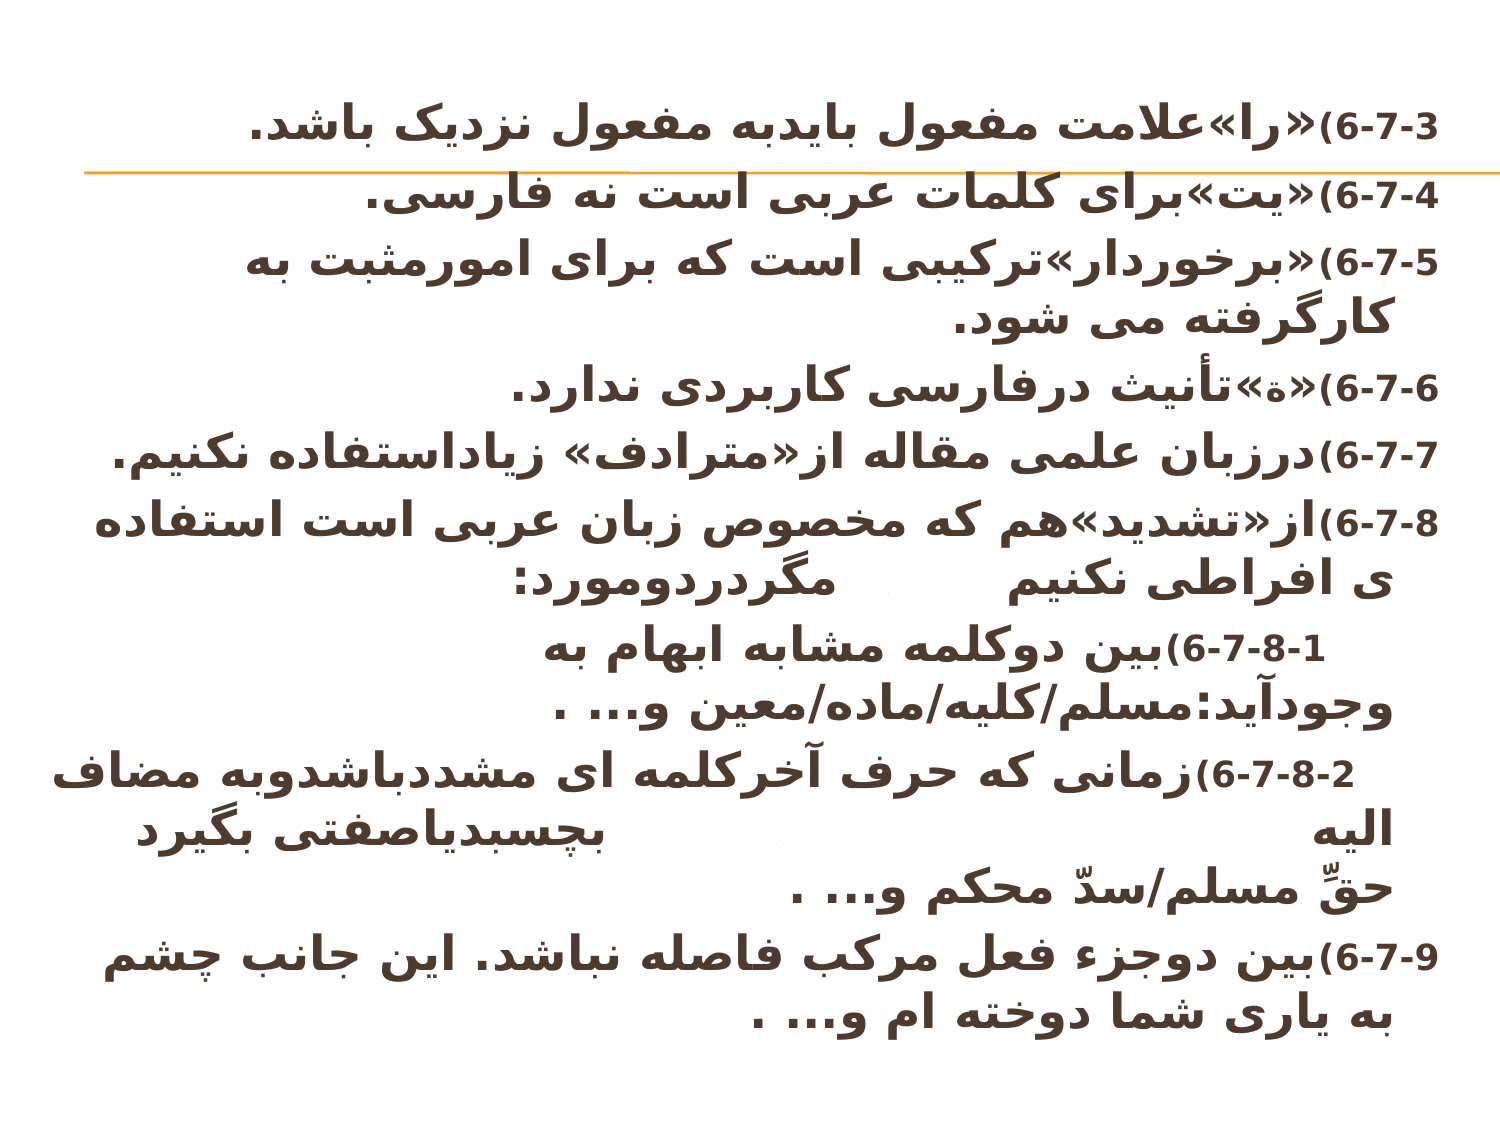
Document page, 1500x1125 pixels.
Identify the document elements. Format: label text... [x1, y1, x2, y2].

list 6-7-3)«را»علامت مفعول بایدبه مفعول نزدیک باشد. 6-7-4)«یت»برای کلمات عربی است نه فارسی. 6-7-5)«برخوردار»ترکیبی است که برای امورمثبت به کارگرفته می شود. 6-7-6)«ة»تأنیث درفارسی کاربردی ندارد. 6-7-7)درزبان علمی مقاله از«مترادف» زیاداستفاده نکنیم. 6-7-8)از«تشدید»هم که مخصوص زبان عربی است استفاده ی افراطی نکنیم . مگردردومورد: 6-7-8-1)بین دوکلمه مشابه ابهام به وجودآید:مسلم/کلیه/ماده/معین و... . 6-7-8-2)زمانی که حرف آخرکلمه ای مشددباشدوبه مضاف الیه . بچسبدیاصفتی بگیرد حقِّ مسلم/سدّ محکم و... . 6-7-9)بین دوجزء فعل مرکب فاصله نباشد. این جانب چشم به یاری شما دوخته ام و... . [29, 78, 1455, 1059]
